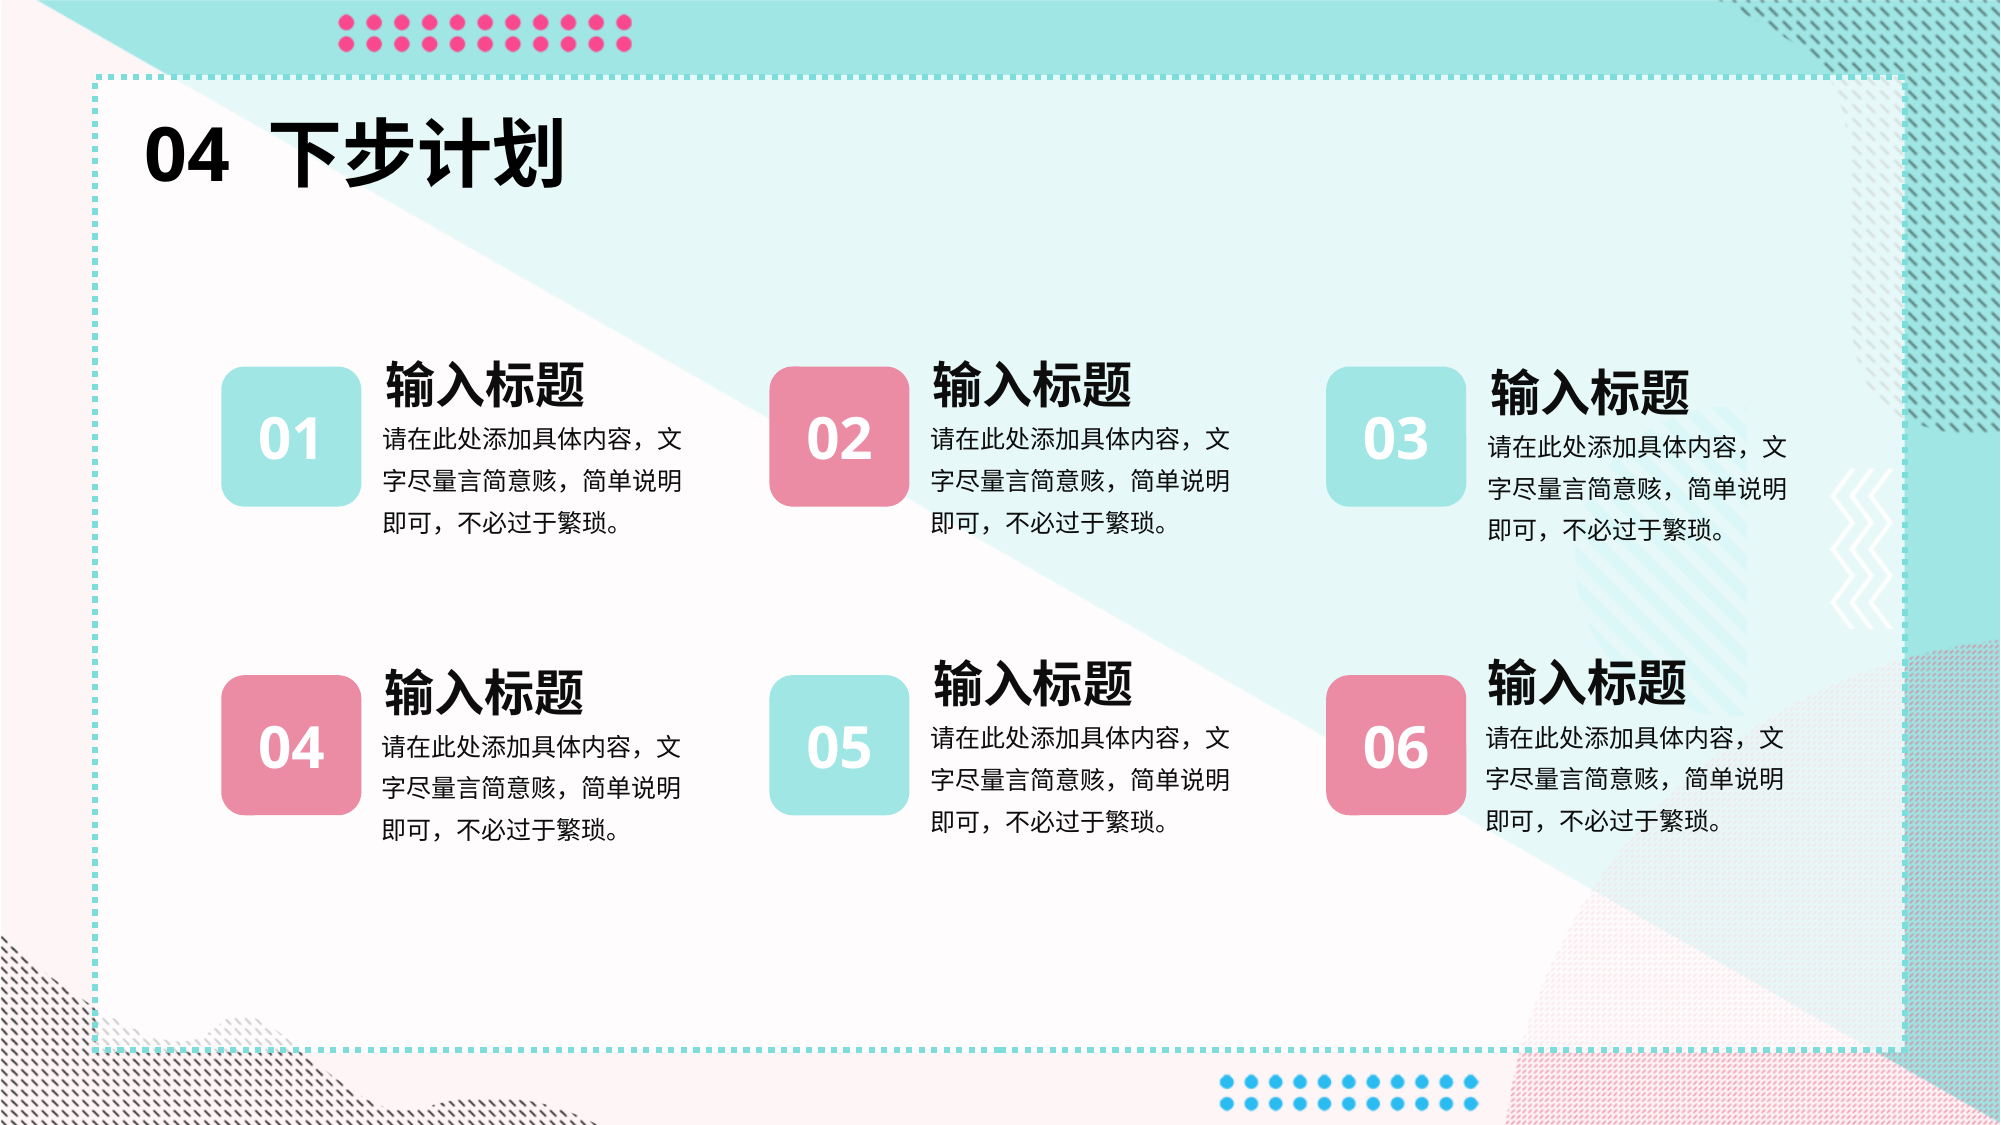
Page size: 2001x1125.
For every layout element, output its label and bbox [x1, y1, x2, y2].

text_box [0, 0, 2000, 1125]
text_box [95, 74, 1905, 1053]
